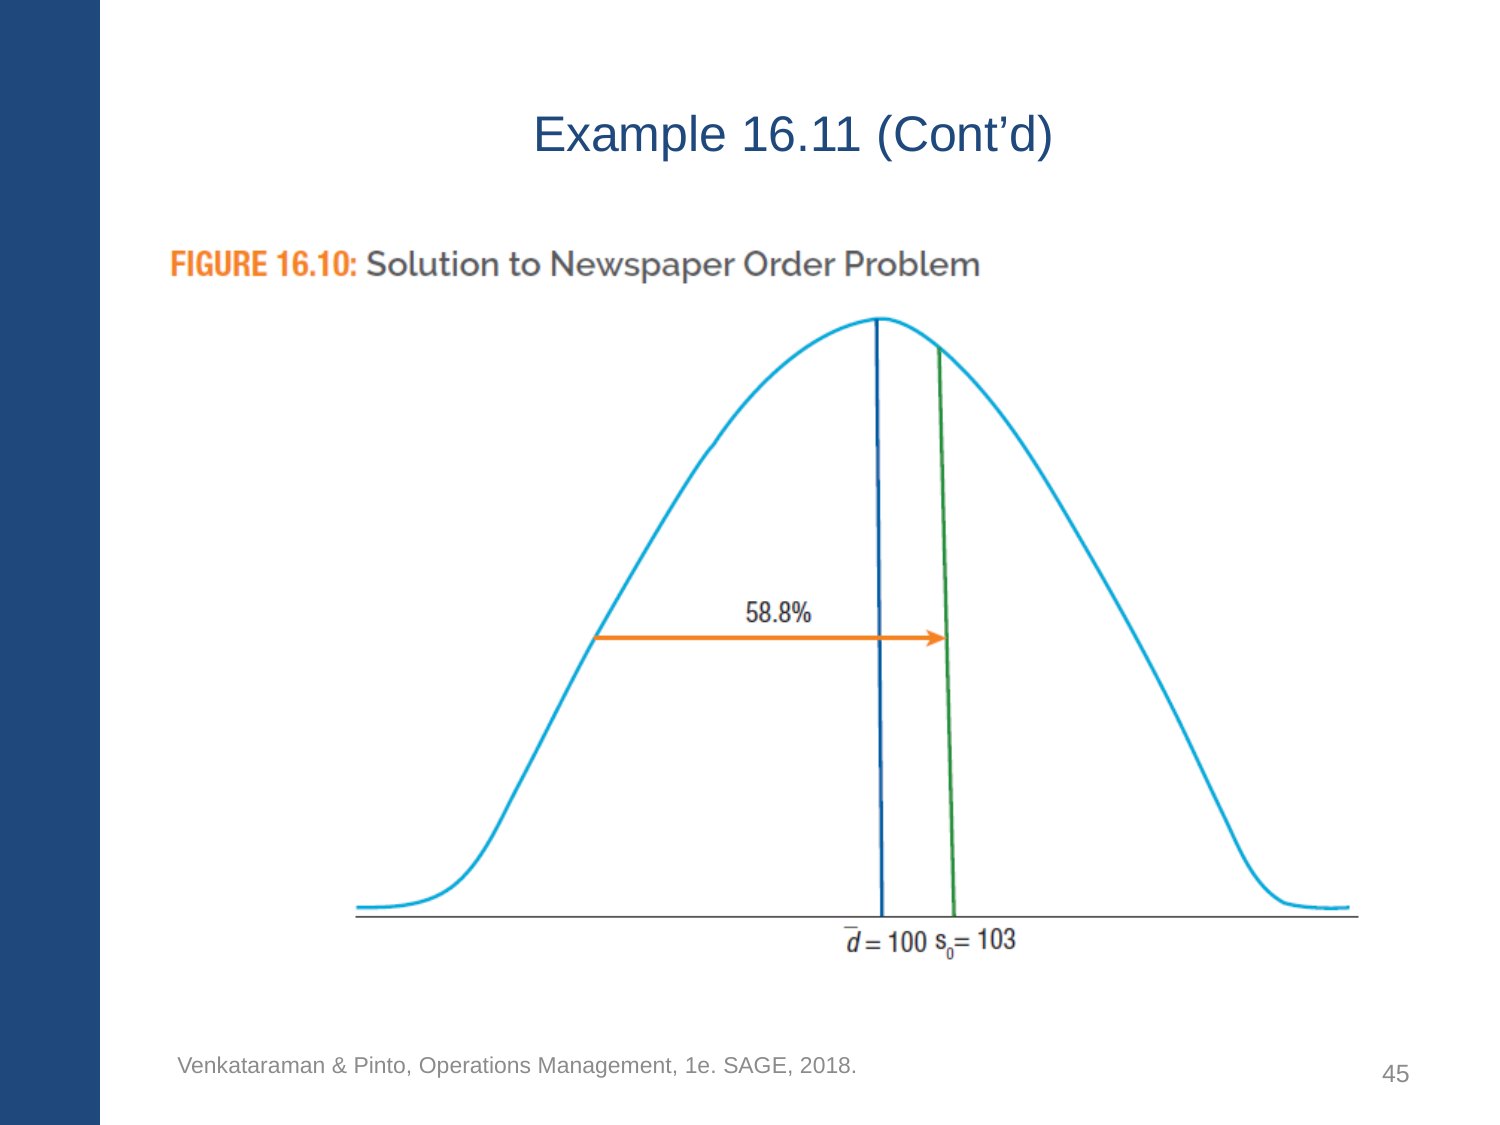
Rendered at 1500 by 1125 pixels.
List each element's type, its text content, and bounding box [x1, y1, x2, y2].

title Example 16.11 (Cont’d) [162, 37, 1425, 224]
picture [162, 224, 1478, 988]
slide_number 45 [1350, 1042, 1425, 1103]
footer Venkataraman & Pinto, Operations Management, 1e. SAGE, 2018. [162, 1042, 1313, 1103]
